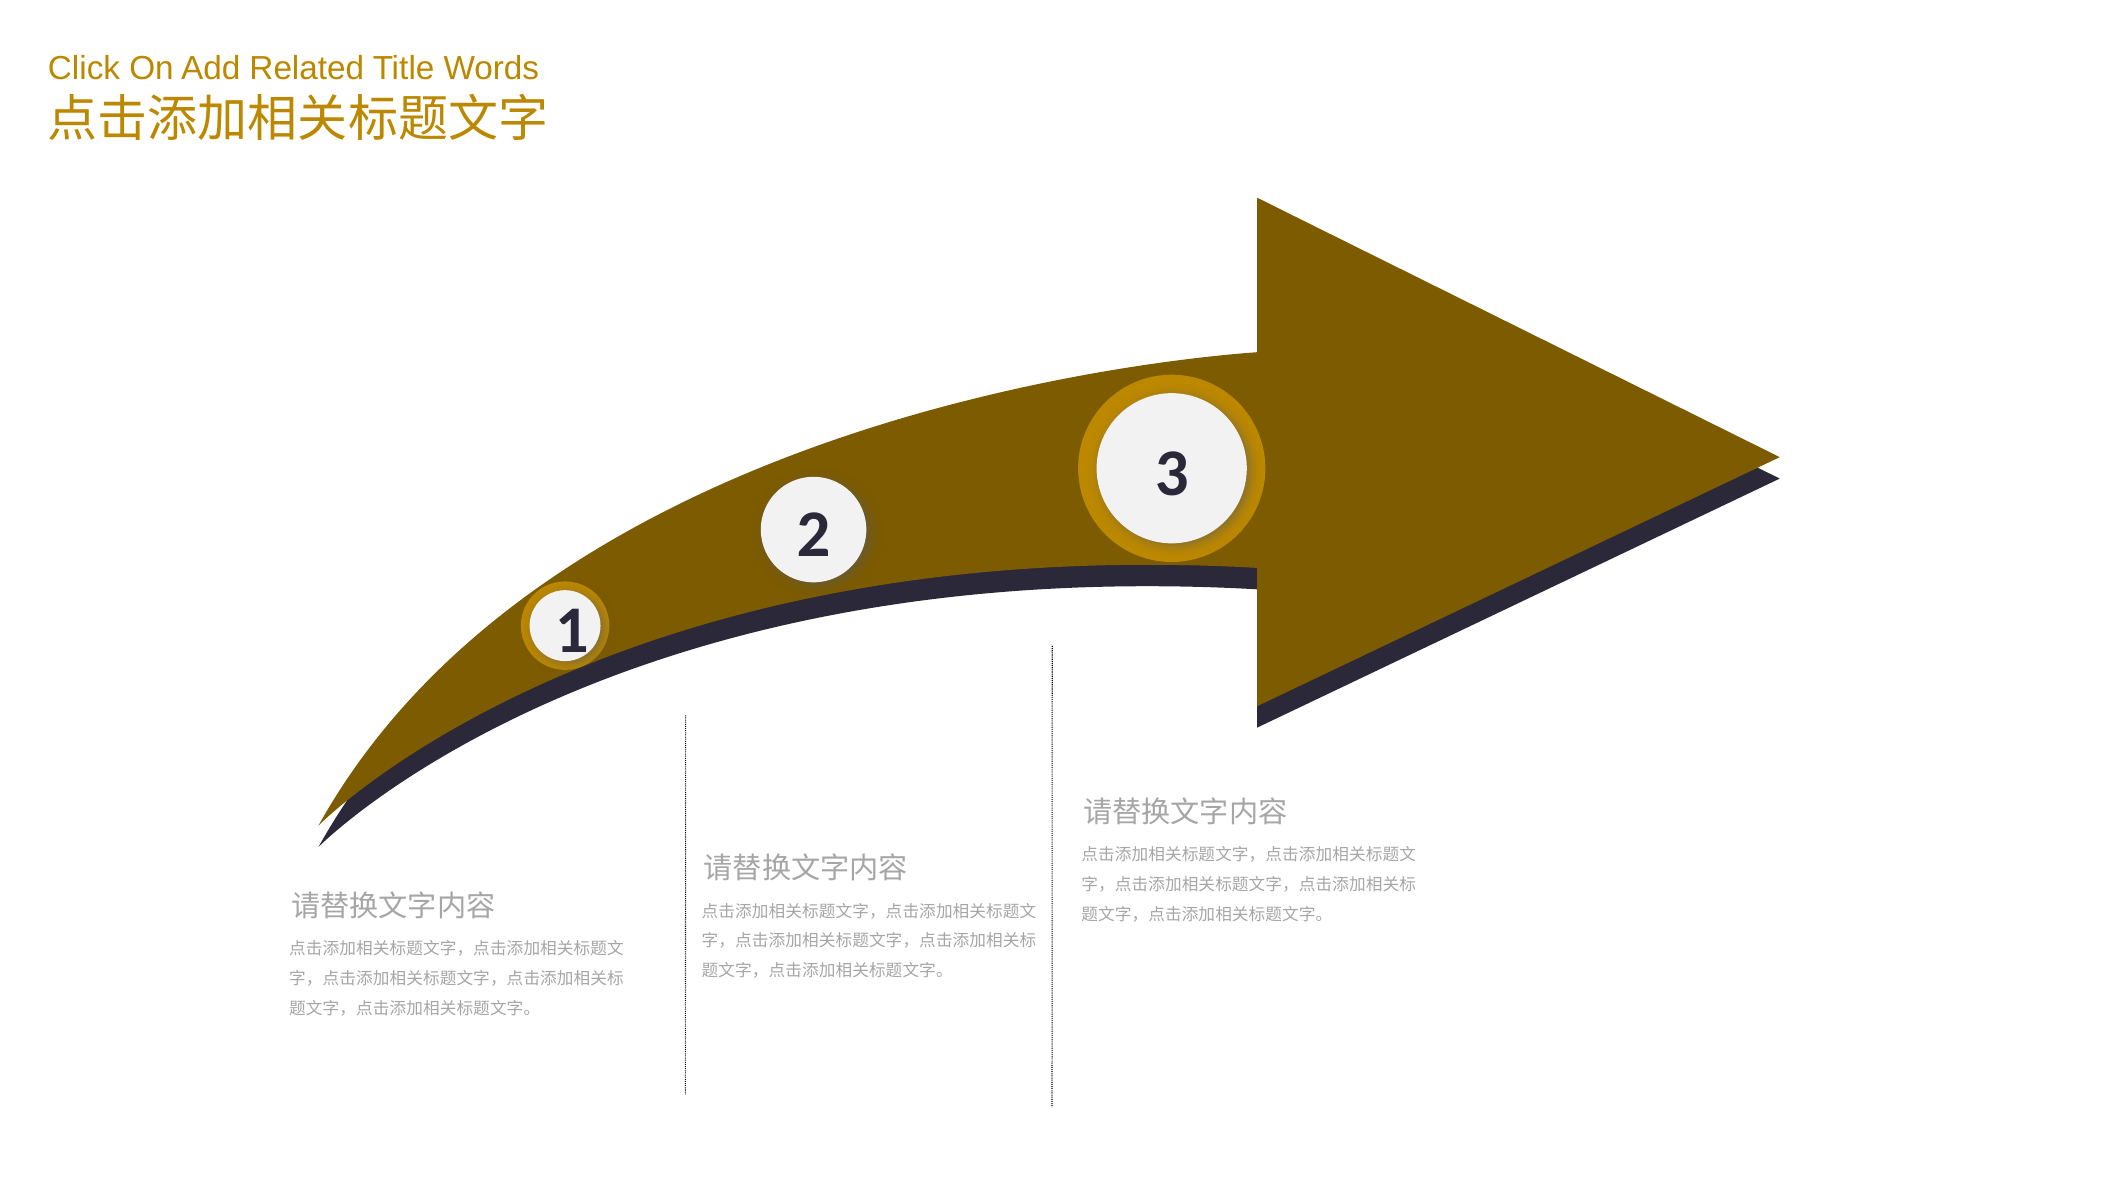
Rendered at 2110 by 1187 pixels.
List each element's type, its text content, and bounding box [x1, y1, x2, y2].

text_box Click On Add Related Title Words 点击添加相关标题文字 [33, 39, 591, 154]
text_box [747, 463, 880, 596]
text_box 请替换文字内容 [275, 871, 674, 930]
text_box 点击添加相关标题文字，点击添加相关标题文字，点击添加相关标题文字，点击添加相关标题文字，点击添加相关标题文字。 [687, 892, 1066, 988]
text_box 点击添加相关标题文字，点击添加相关标题文字，点击添加相关标题文字，点击添加相关标题文字，点击添加相关标题文字。 [1067, 847, 1446, 932]
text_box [1078, 374, 1266, 562]
text_box 请替换文字内容 [687, 847, 1067, 892]
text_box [520, 581, 610, 670]
text_box 点击添加相关标题文字，点击添加相关标题文字，点击添加相关标题文字，点击添加相关标题文字，点击添加相关标题文字。 [275, 930, 653, 1025]
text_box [318, 197, 1780, 847]
